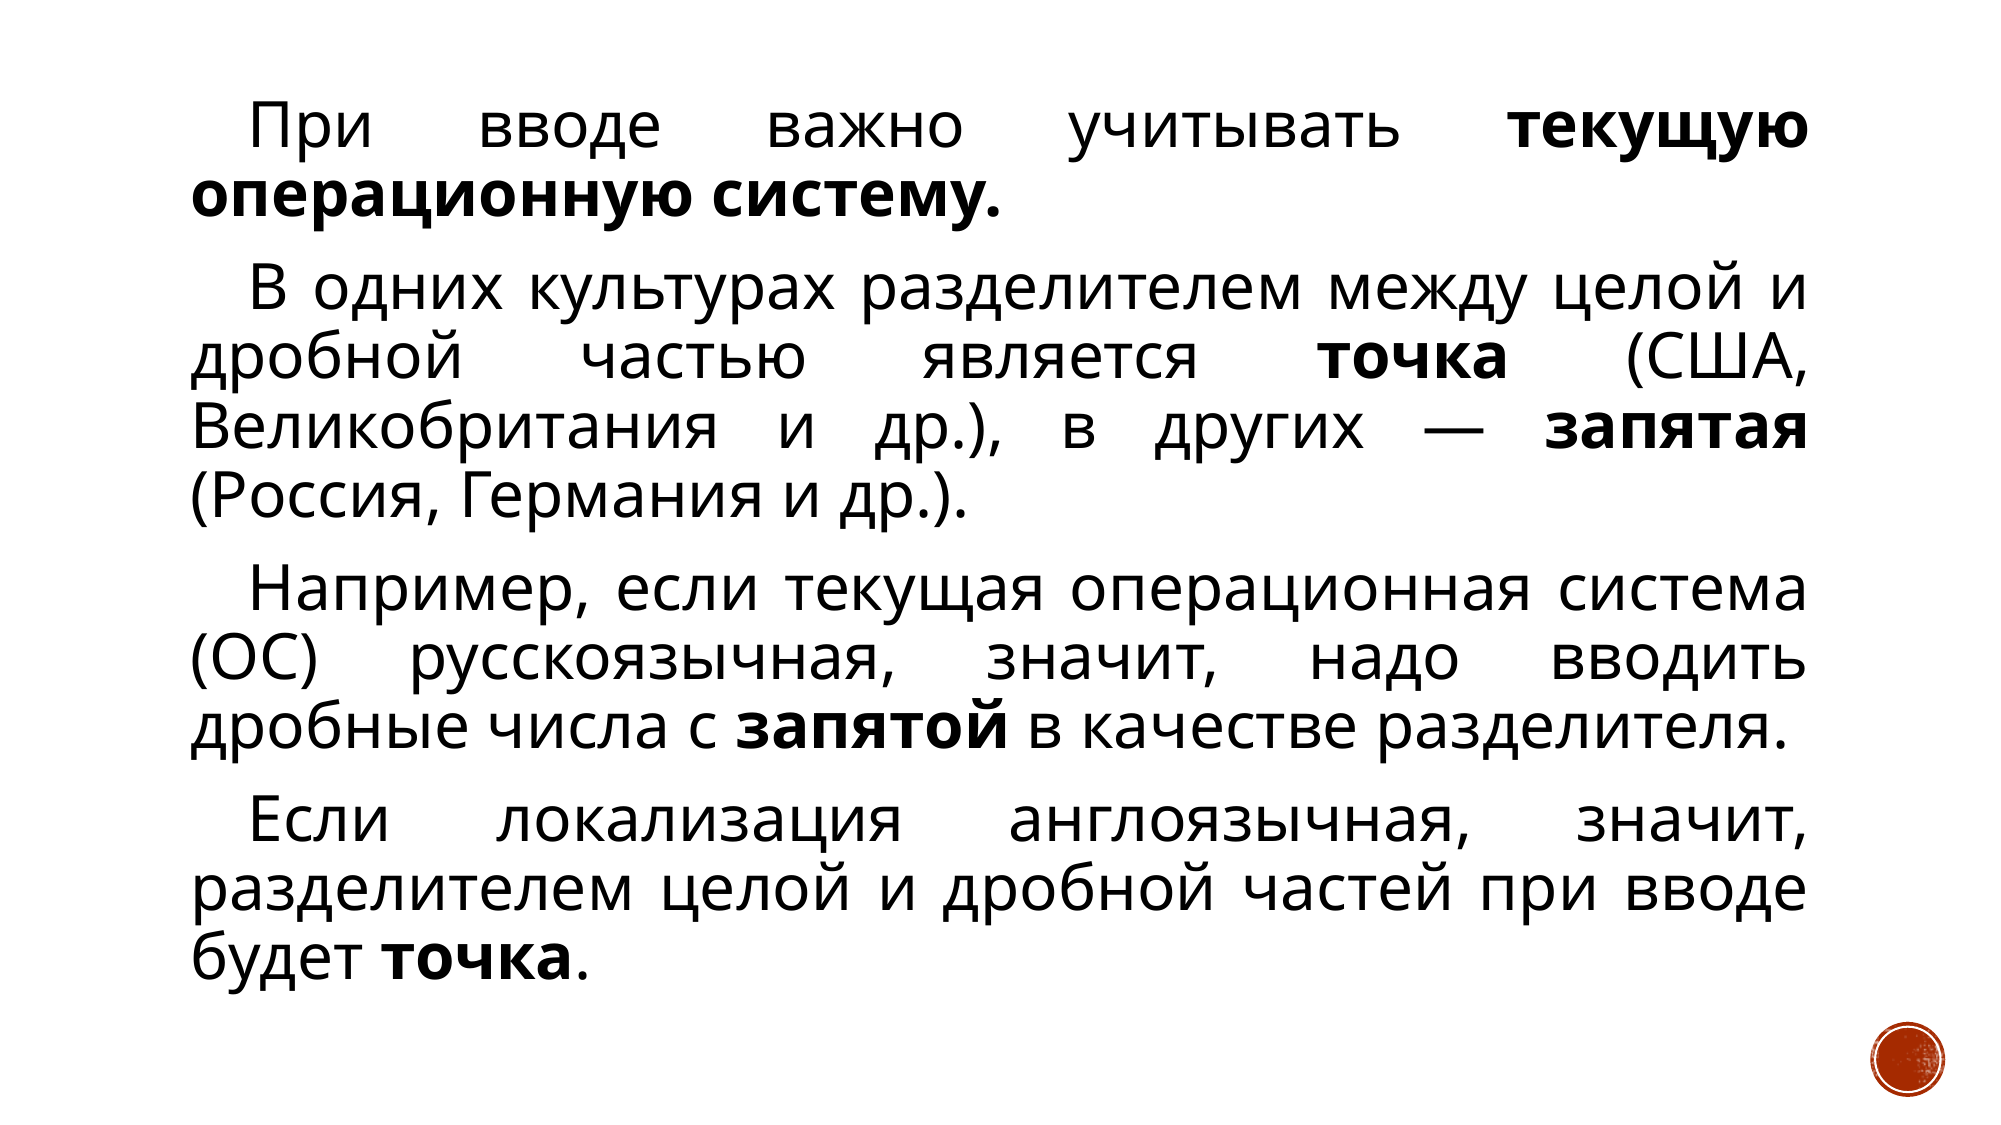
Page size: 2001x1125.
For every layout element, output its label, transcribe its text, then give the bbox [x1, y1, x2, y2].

list При вводе важно учитывать текущую операционную систему. В одних культурах разделителем между целой и дробной частью является точка (США, Великобритания и др.), в других — запятая (Россия, Германия и др.). Например, если текущая операционная система (ОС) русскоязычная, значит, надо вводить дробные числа с запятой в качестве разделителя. Если локализация англоязычная, значит, разделителем целой и дробной частей при вводе будет точка. [175, 84, 1826, 1013]
